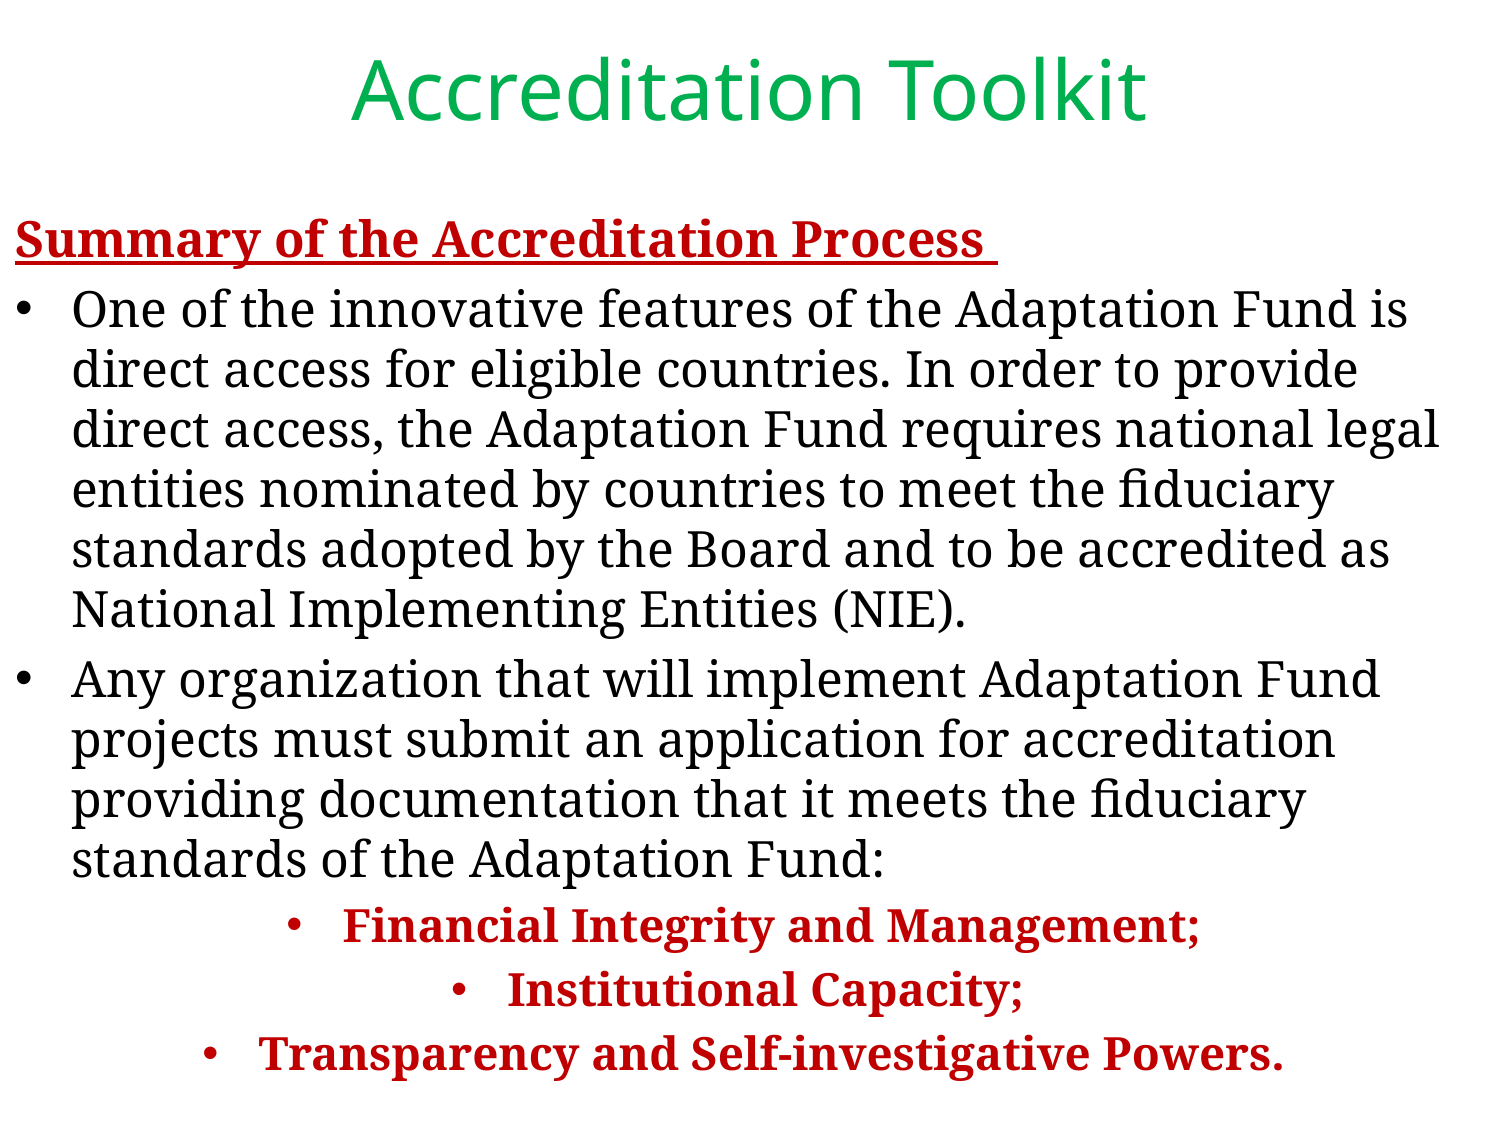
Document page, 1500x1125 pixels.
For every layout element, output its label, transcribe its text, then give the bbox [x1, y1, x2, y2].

title Accreditation Toolkit [75, 24, 1425, 200]
list Summary of the Accreditation Process One of the innovative features of the Adaptation Fund is direct access for eligible countries. In order to provide direct access, the Adaptation Fund requires national legal entities nominated by countries to meet the fiduciary standards adopted by the Board and to be accredited as National Implementing Entities (NIE). Any organization that will implement Adaptation Fund projects must submit an application for accreditation providing documentation that it meets the fiduciary standards of the Adaptation Fund: Financial Integrity and Management; Institutional Capacity; Transparency and Self-investigative Powers. [0, 200, 1488, 1025]
